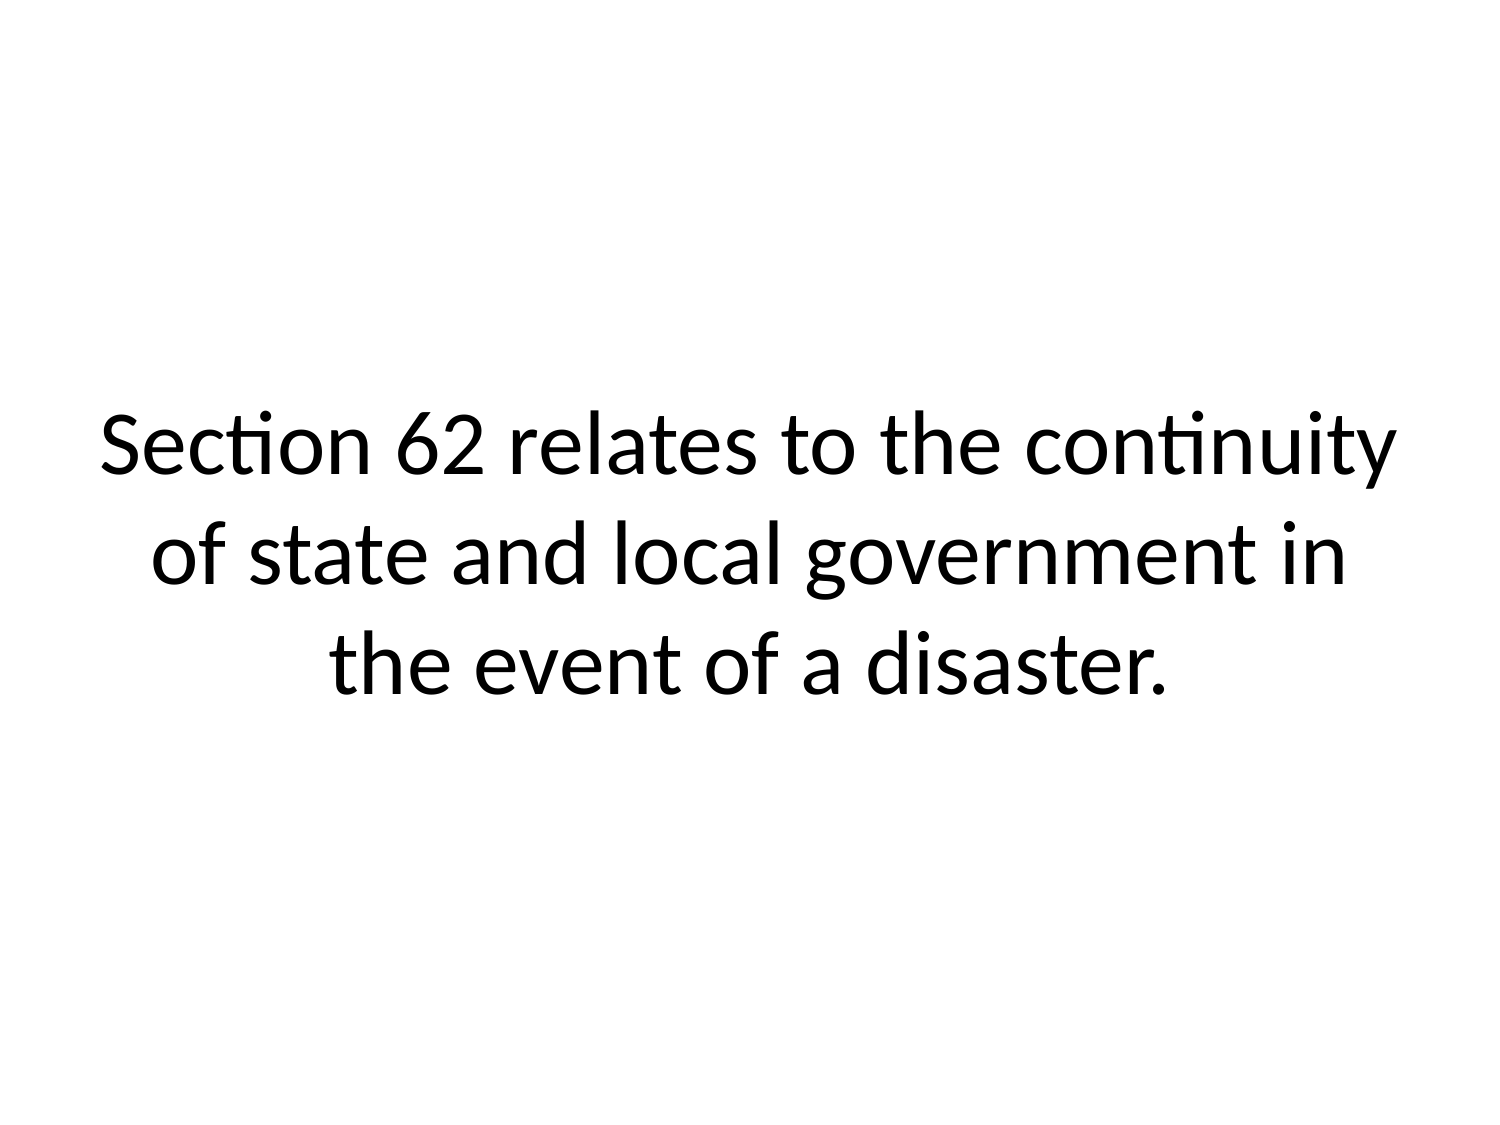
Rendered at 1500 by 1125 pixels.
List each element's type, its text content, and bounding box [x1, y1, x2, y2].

title Section 62 relates to the continuity of state and local government in the event of a disaster. [75, 45, 1425, 1050]
